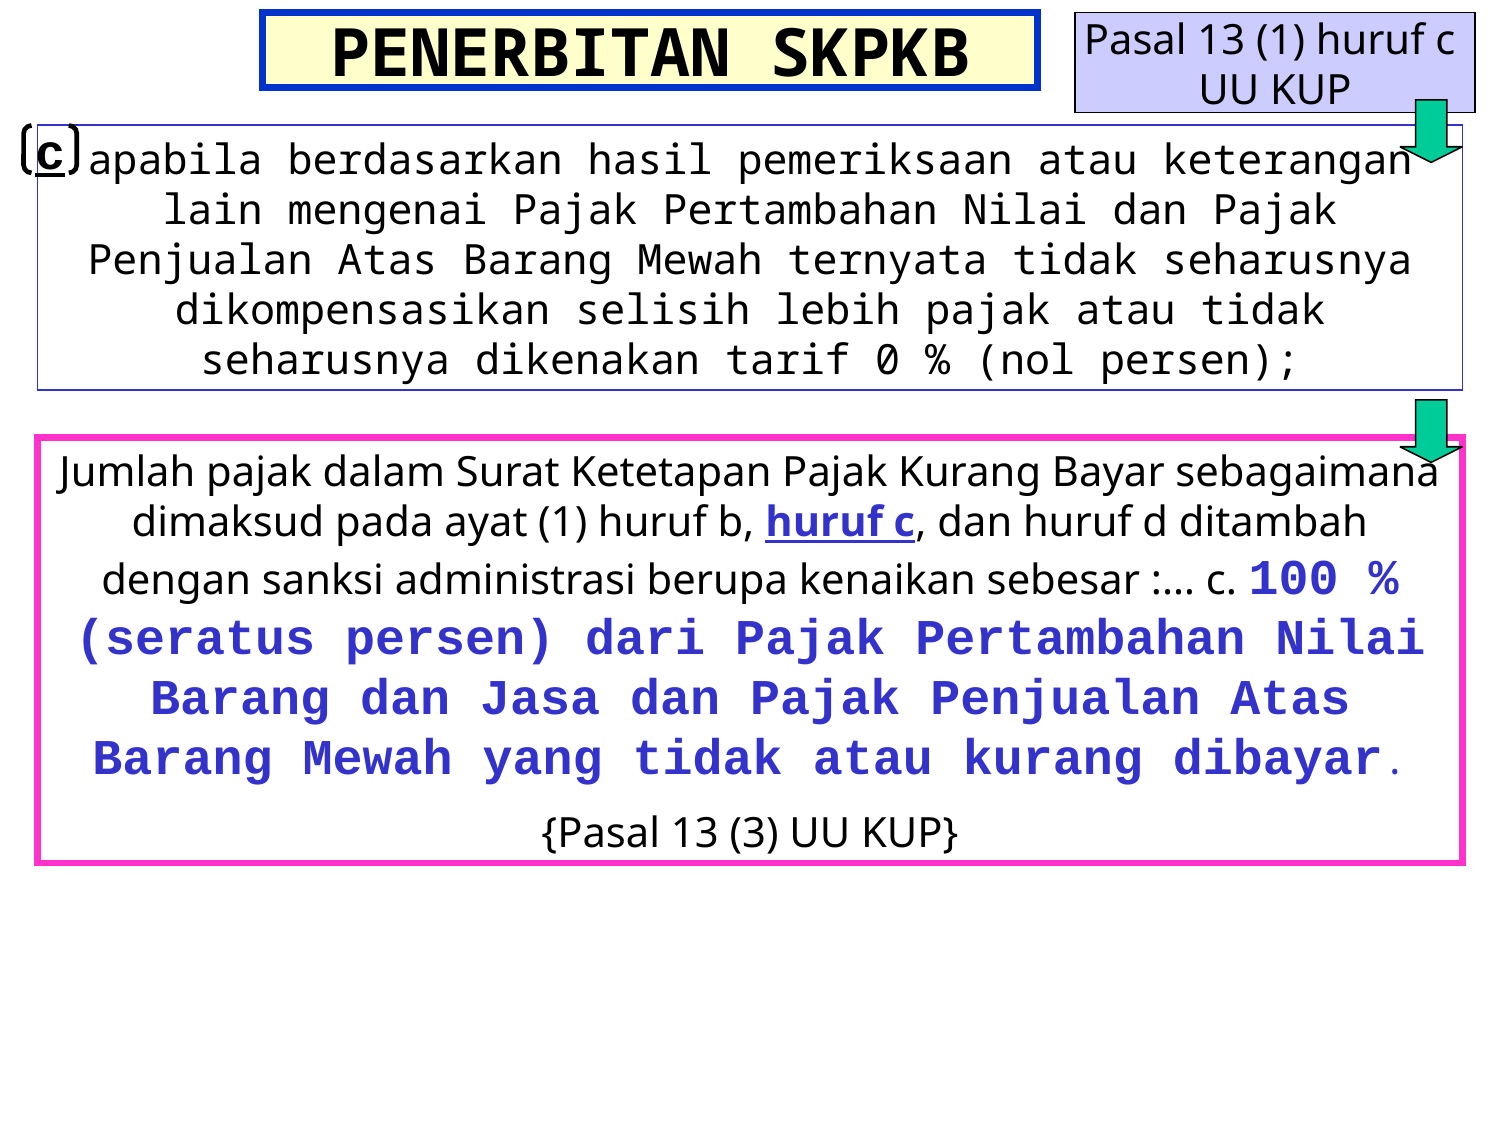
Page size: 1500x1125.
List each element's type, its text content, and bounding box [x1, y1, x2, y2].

text_box [1399, 399, 1463, 463]
text_box Pasal 13 (1) huruf c UU KUP [1074, 12, 1475, 113]
text_box [1399, 99, 1463, 163]
text_box Jumlah pajak dalam Surat Ketetapan Pajak Kurang Bayar sebagaimana dimaksud pada ayat (1) huruf b, huruf c, dan huruf d ditambah dengan sanksi administrasi berupa kenaikan sebesar :… c. 100 % (seratus persen) dari Pajak Pertambahan Nilai Barang dan Jasa dan Pajak Penjualan Atas Barang Mewah yang tidak atau kurang dibayar. {Pasal 13 (3) UU KUP} [37, 437, 1463, 864]
title PENERBITAN SKPKB [262, 12, 1038, 88]
text_box apabila berdasarkan hasil pemeriksaan atau keterangan lain mengenai Pajak Pertambahan Nilai dan Pajak Penjualan Atas Barang Mewah ternyata tidak seharusnya dikompensasikan selisih lebih pajak atau tidak seharusnya dikenakan tarif 0 % (nol persen); [37, 125, 1463, 391]
text_box c [23, 125, 77, 173]
